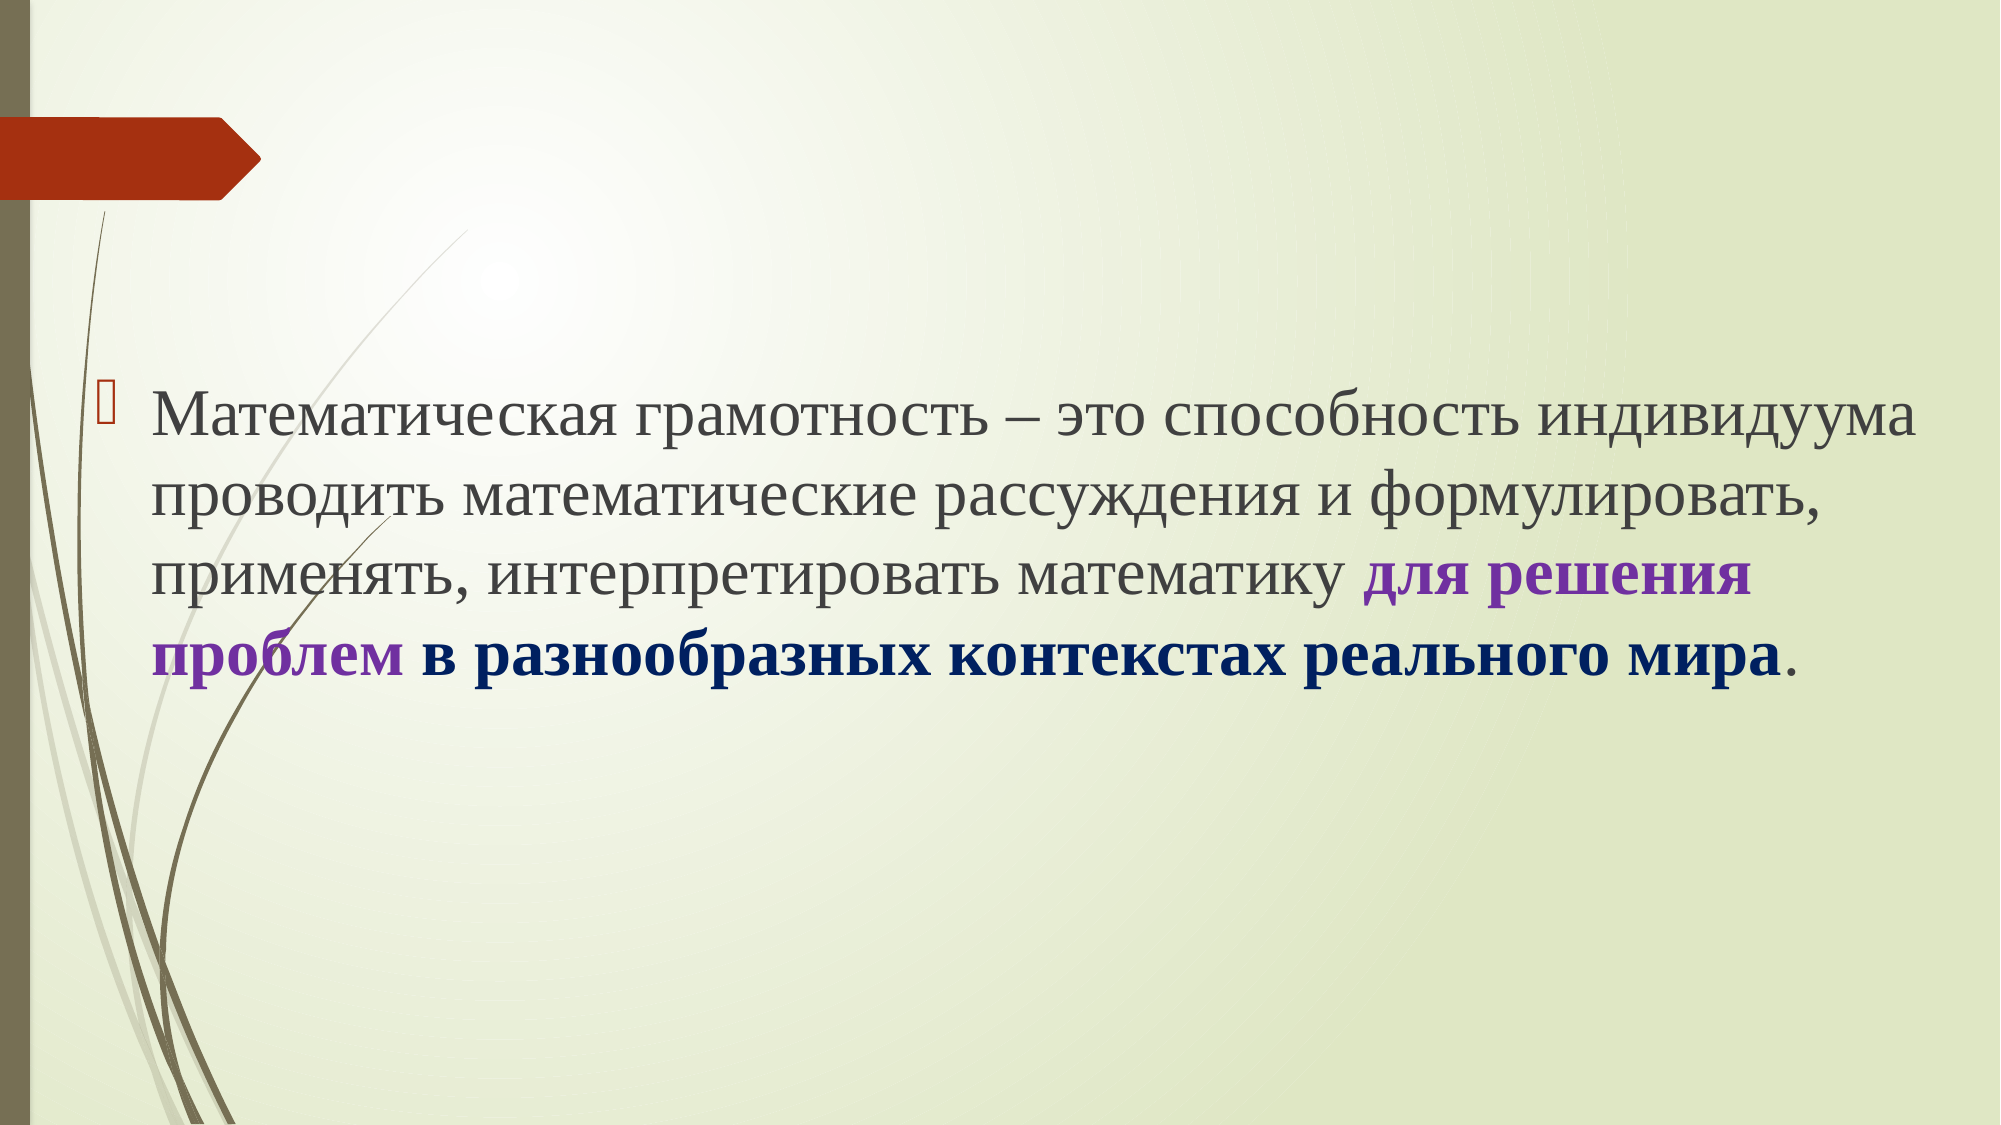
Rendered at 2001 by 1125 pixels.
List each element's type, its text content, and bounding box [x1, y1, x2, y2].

list Математическая грамотность – это способность индивидуума проводить математические рассуждения и формулировать, применять, интерпретировать математику для решения проблем в разнообразных контекстах реального мира. [80, 360, 1942, 772]
